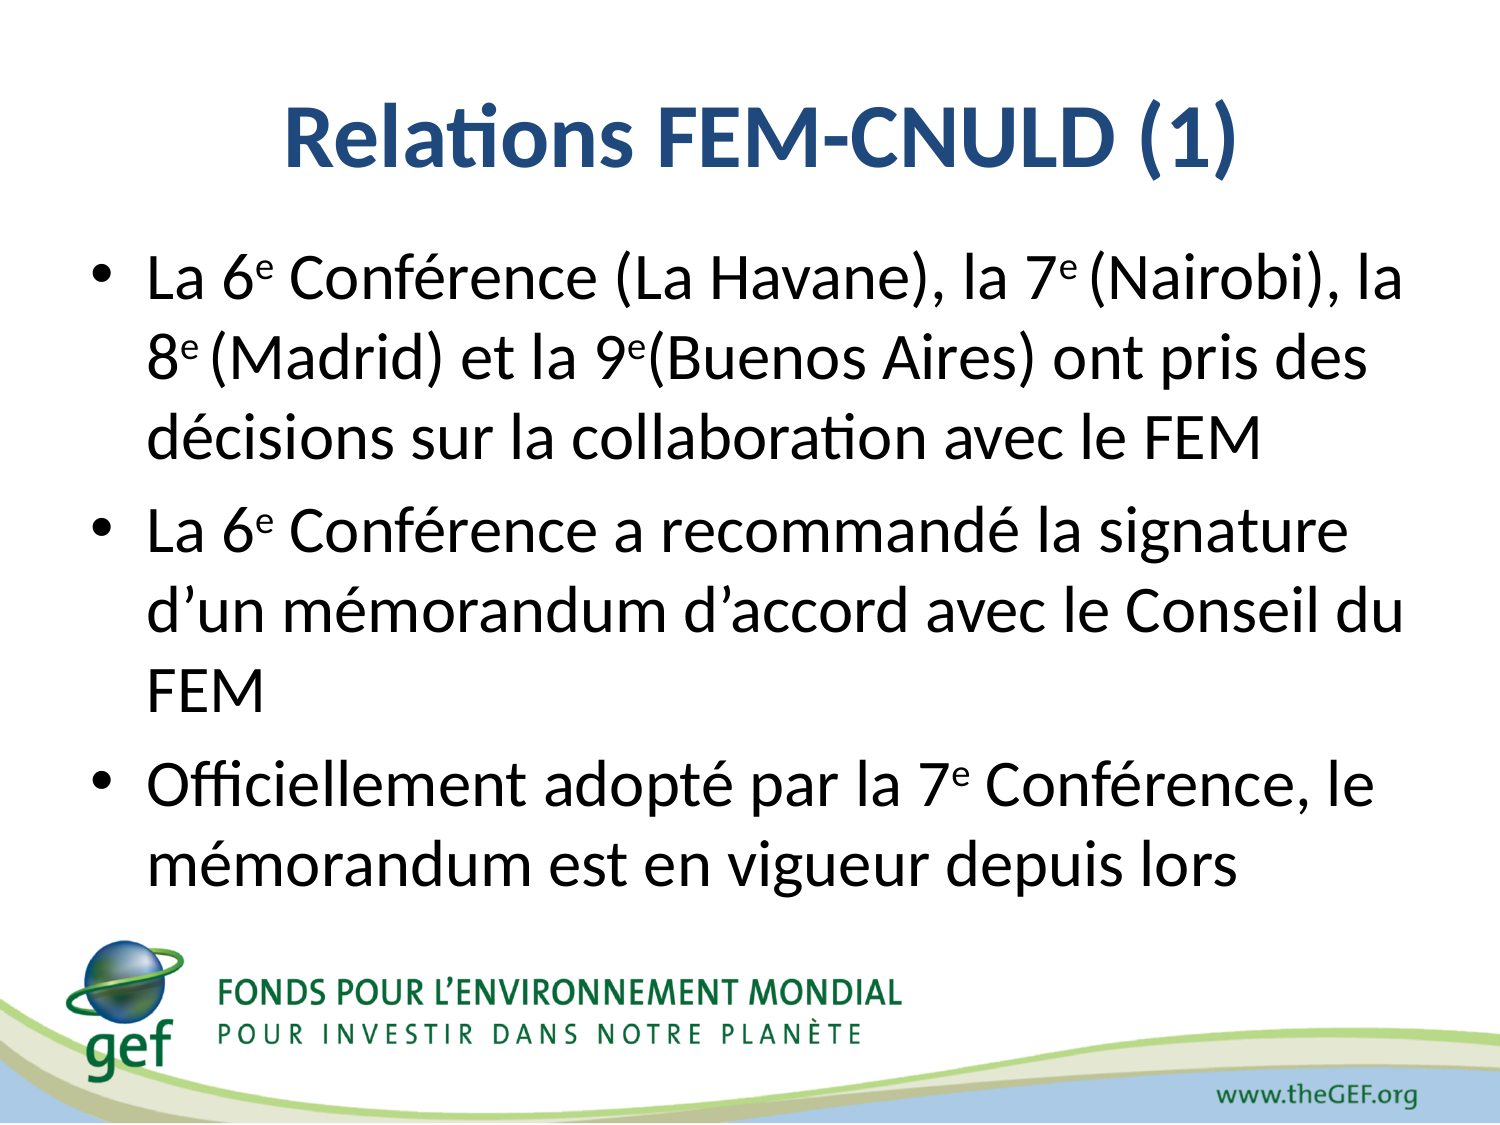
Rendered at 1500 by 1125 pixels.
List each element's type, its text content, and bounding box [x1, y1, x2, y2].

title Relations FEM-CNULD (1) [87, 37, 1438, 226]
picture [0, 912, 1500, 1125]
list La 6e Conférence (La Havane), la 7e (Nairobi), la 8e (Madrid) et la 9e(Buenos Aires) ont pris des décisions sur la collaboration avec le FEM La 6e Conférence a recommandé la signature d’un mémorandum d’accord avec le Conseil du FEM Officiellement adopté par la 7e Conférence, le mémorandum est en vigueur depuis lors [74, 224, 1426, 913]
